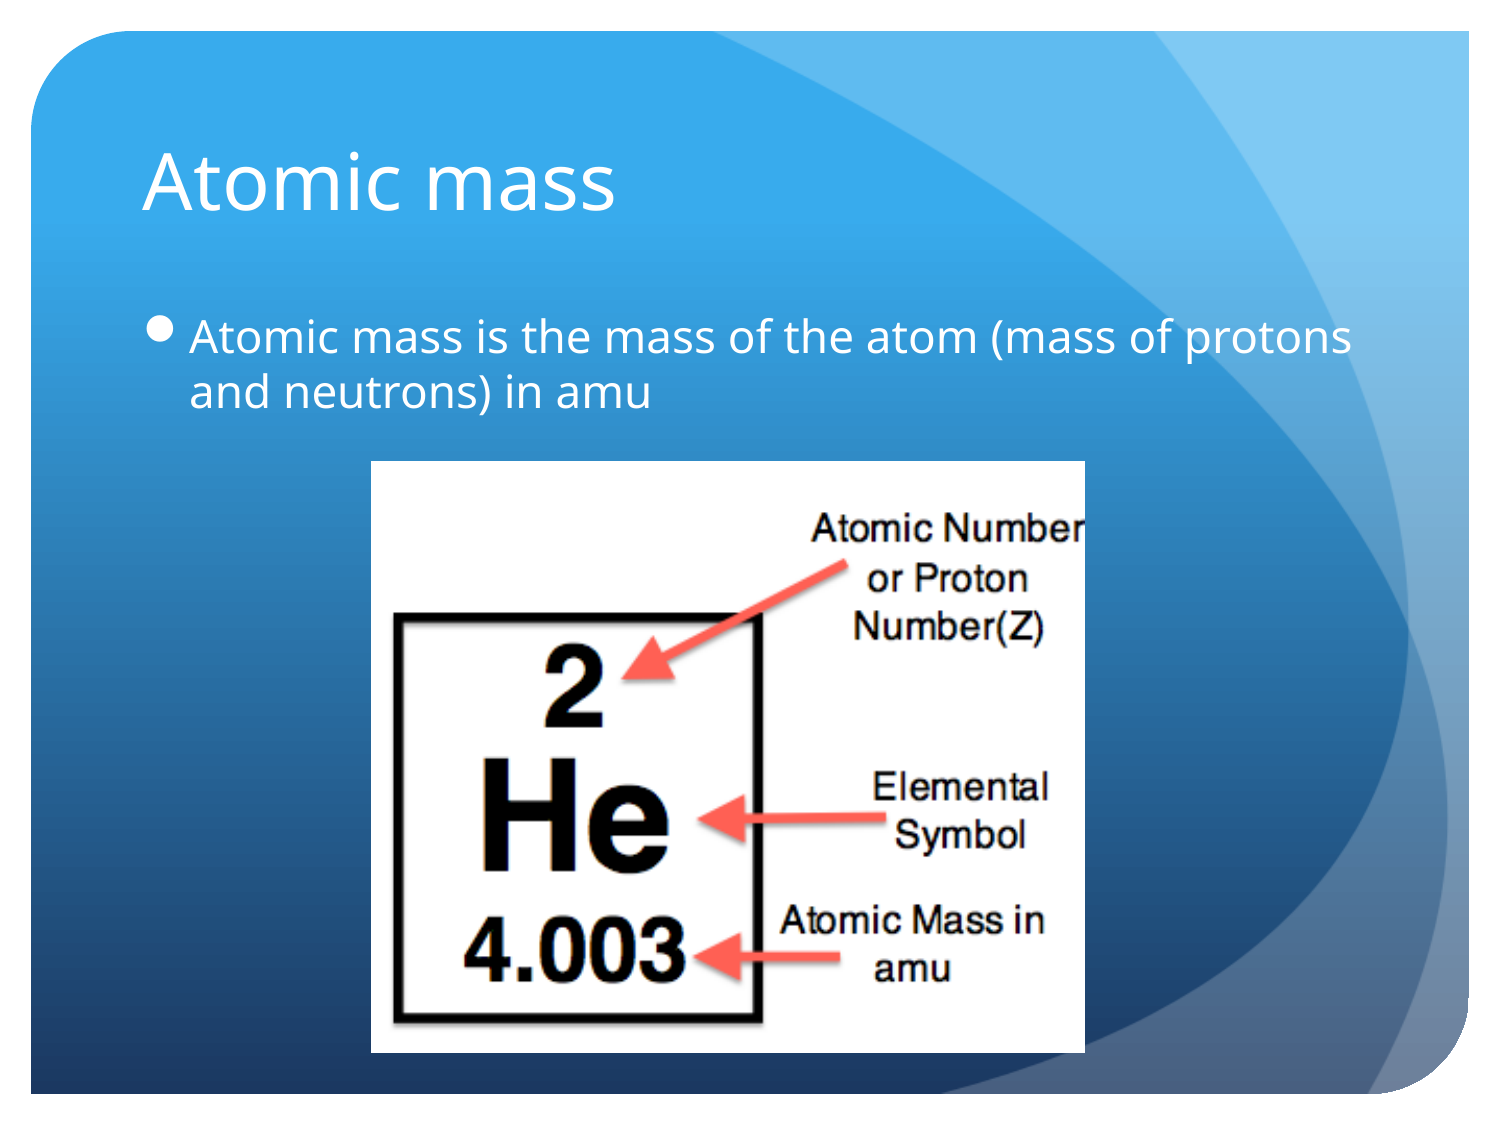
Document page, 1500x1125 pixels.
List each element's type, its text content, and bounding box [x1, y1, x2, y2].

title Atomic mass [127, 62, 1372, 234]
picture [24, 30, 1473, 1094]
list Atomic mass is the mass of the atom (mass of protons and neutrons) in amu [127, 299, 1372, 442]
